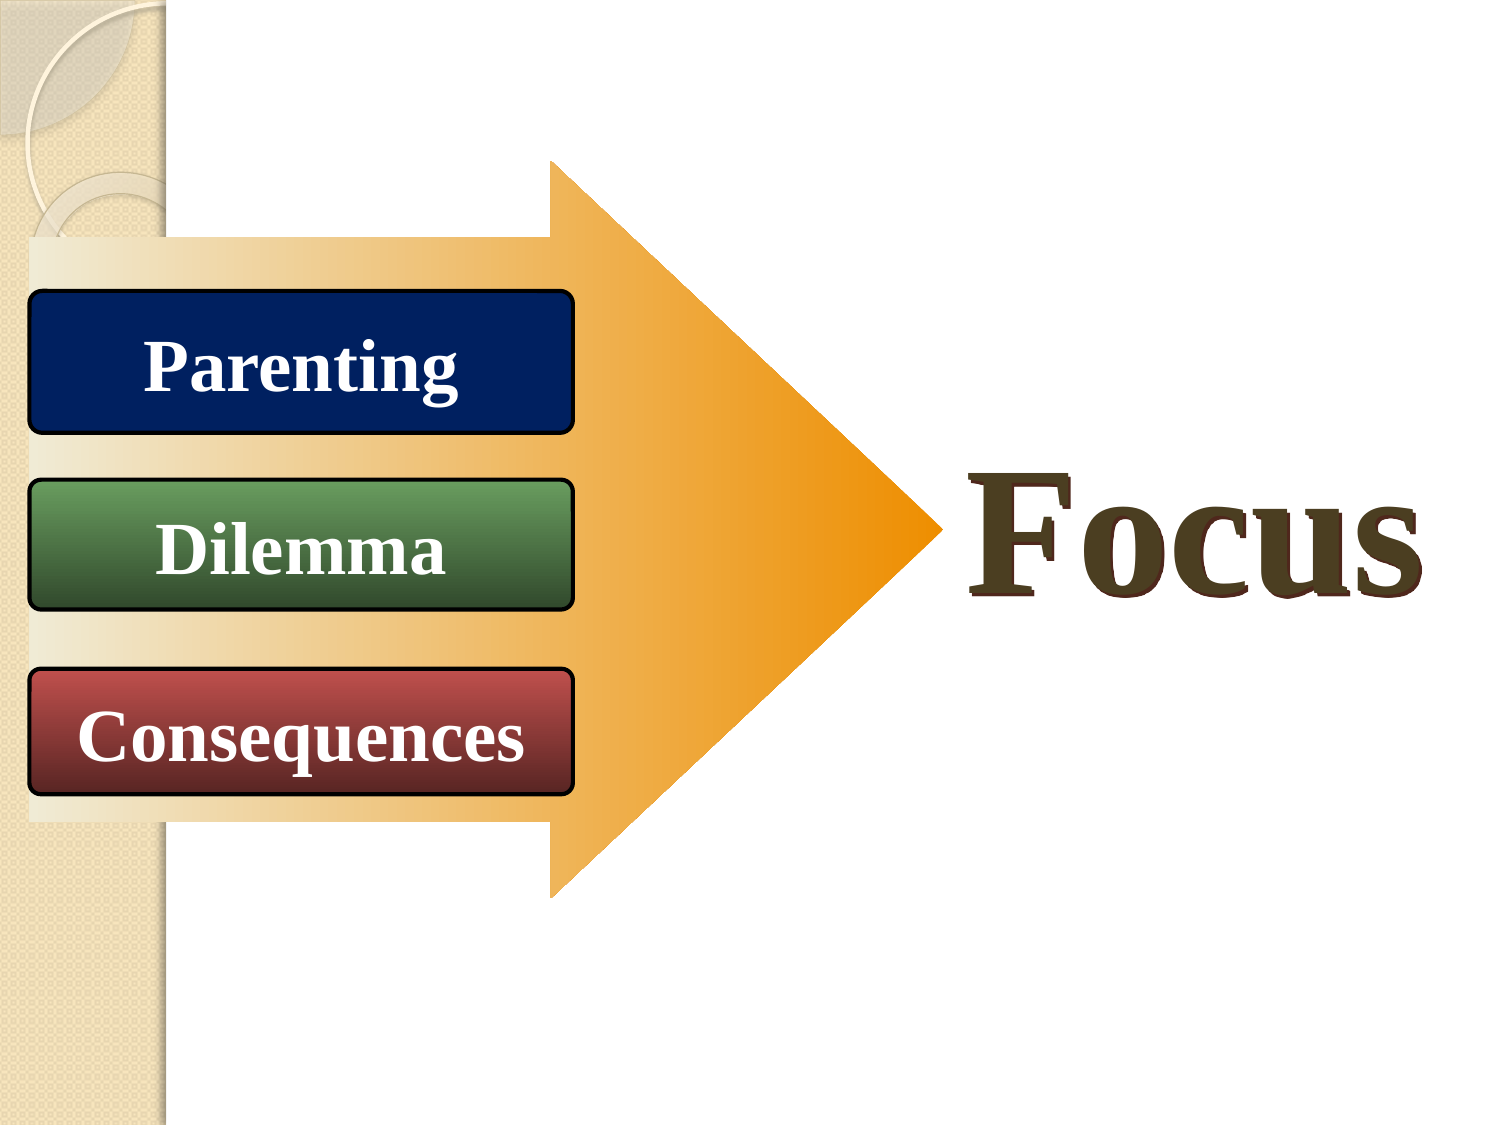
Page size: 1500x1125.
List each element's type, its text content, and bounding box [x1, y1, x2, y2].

title Focus [914, 373, 1475, 668]
text_box [29, 160, 944, 899]
text_box Dilemma [29, 479, 573, 610]
text_box Parenting [29, 290, 573, 433]
text_box Consequences [29, 668, 573, 795]
